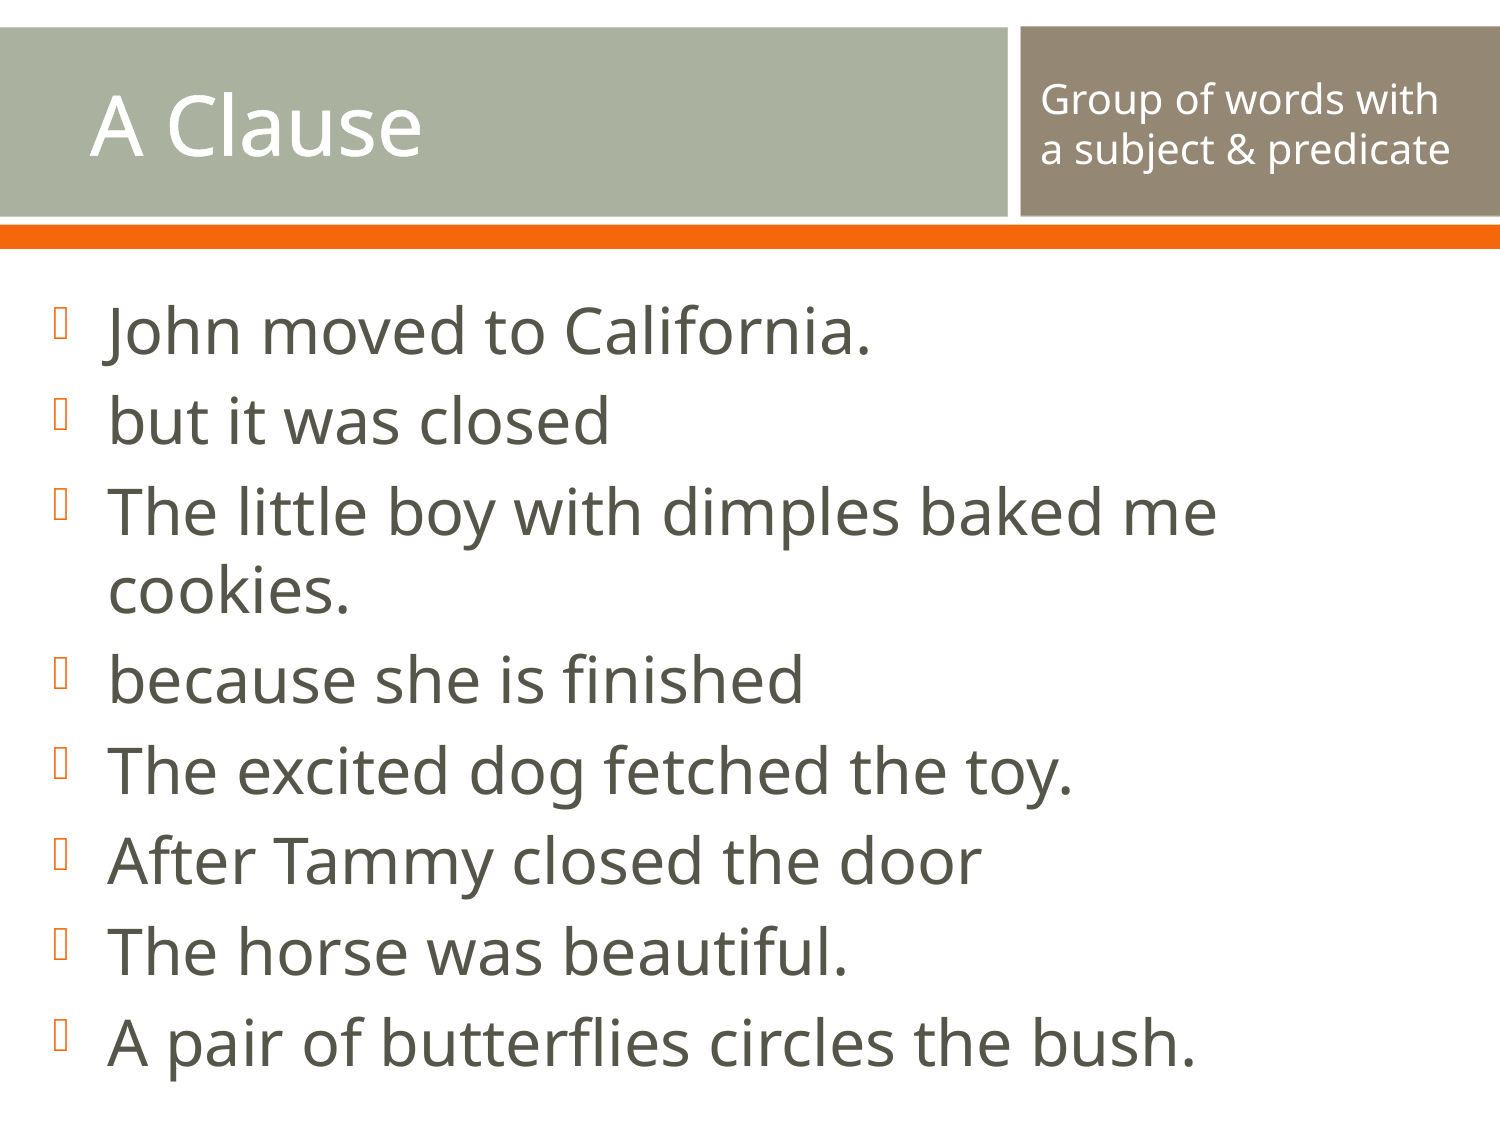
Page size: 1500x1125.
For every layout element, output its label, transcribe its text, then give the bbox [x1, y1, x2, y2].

list John moved to California. but it was closed The little boy with dimples baked me cookies. because she is finished The excited dog fetched the toy. After Tammy closed the door The horse was beautiful. A pair of butterflies circles the bush. [37, 281, 1463, 1088]
list Group of words with a subject & predicate [1025, 45, 1475, 200]
title A Clause [75, 44, 1000, 200]
